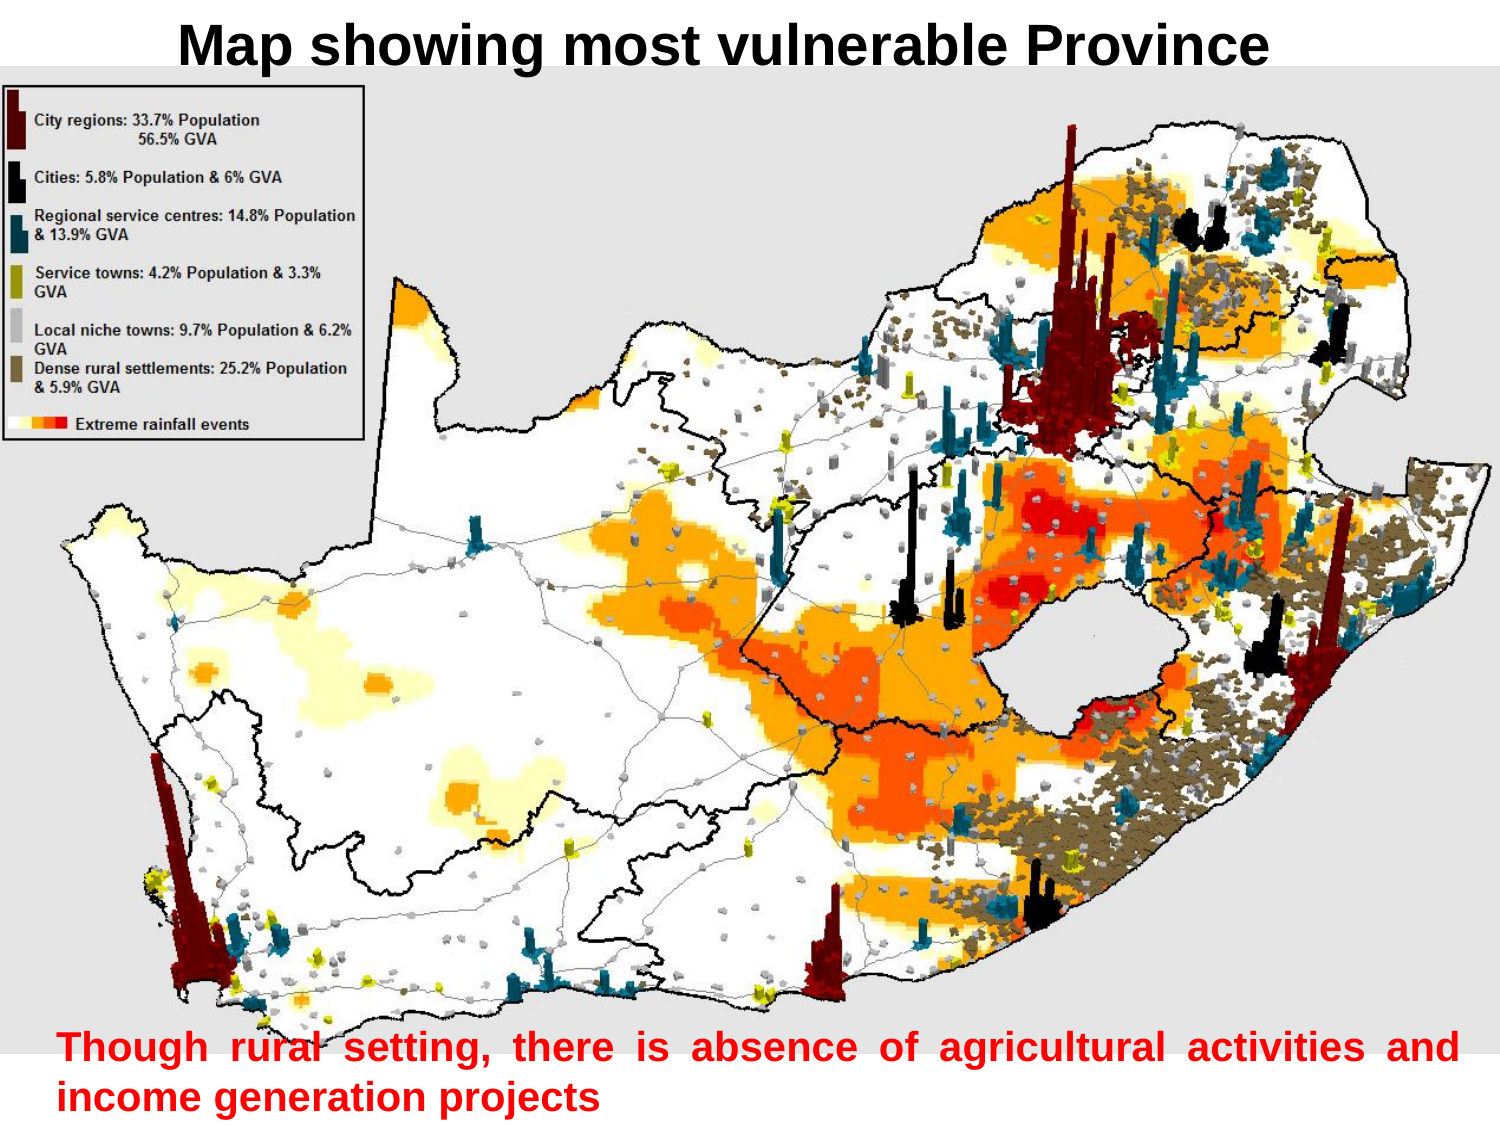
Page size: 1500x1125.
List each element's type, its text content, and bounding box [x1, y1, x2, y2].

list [0, 66, 1500, 1055]
text_box Though rural setting, there is absence of agricultural activities and income generation projects [41, 1061, 1477, 1125]
text_box Map showing most vulnerable Province [162, 0, 1363, 64]
